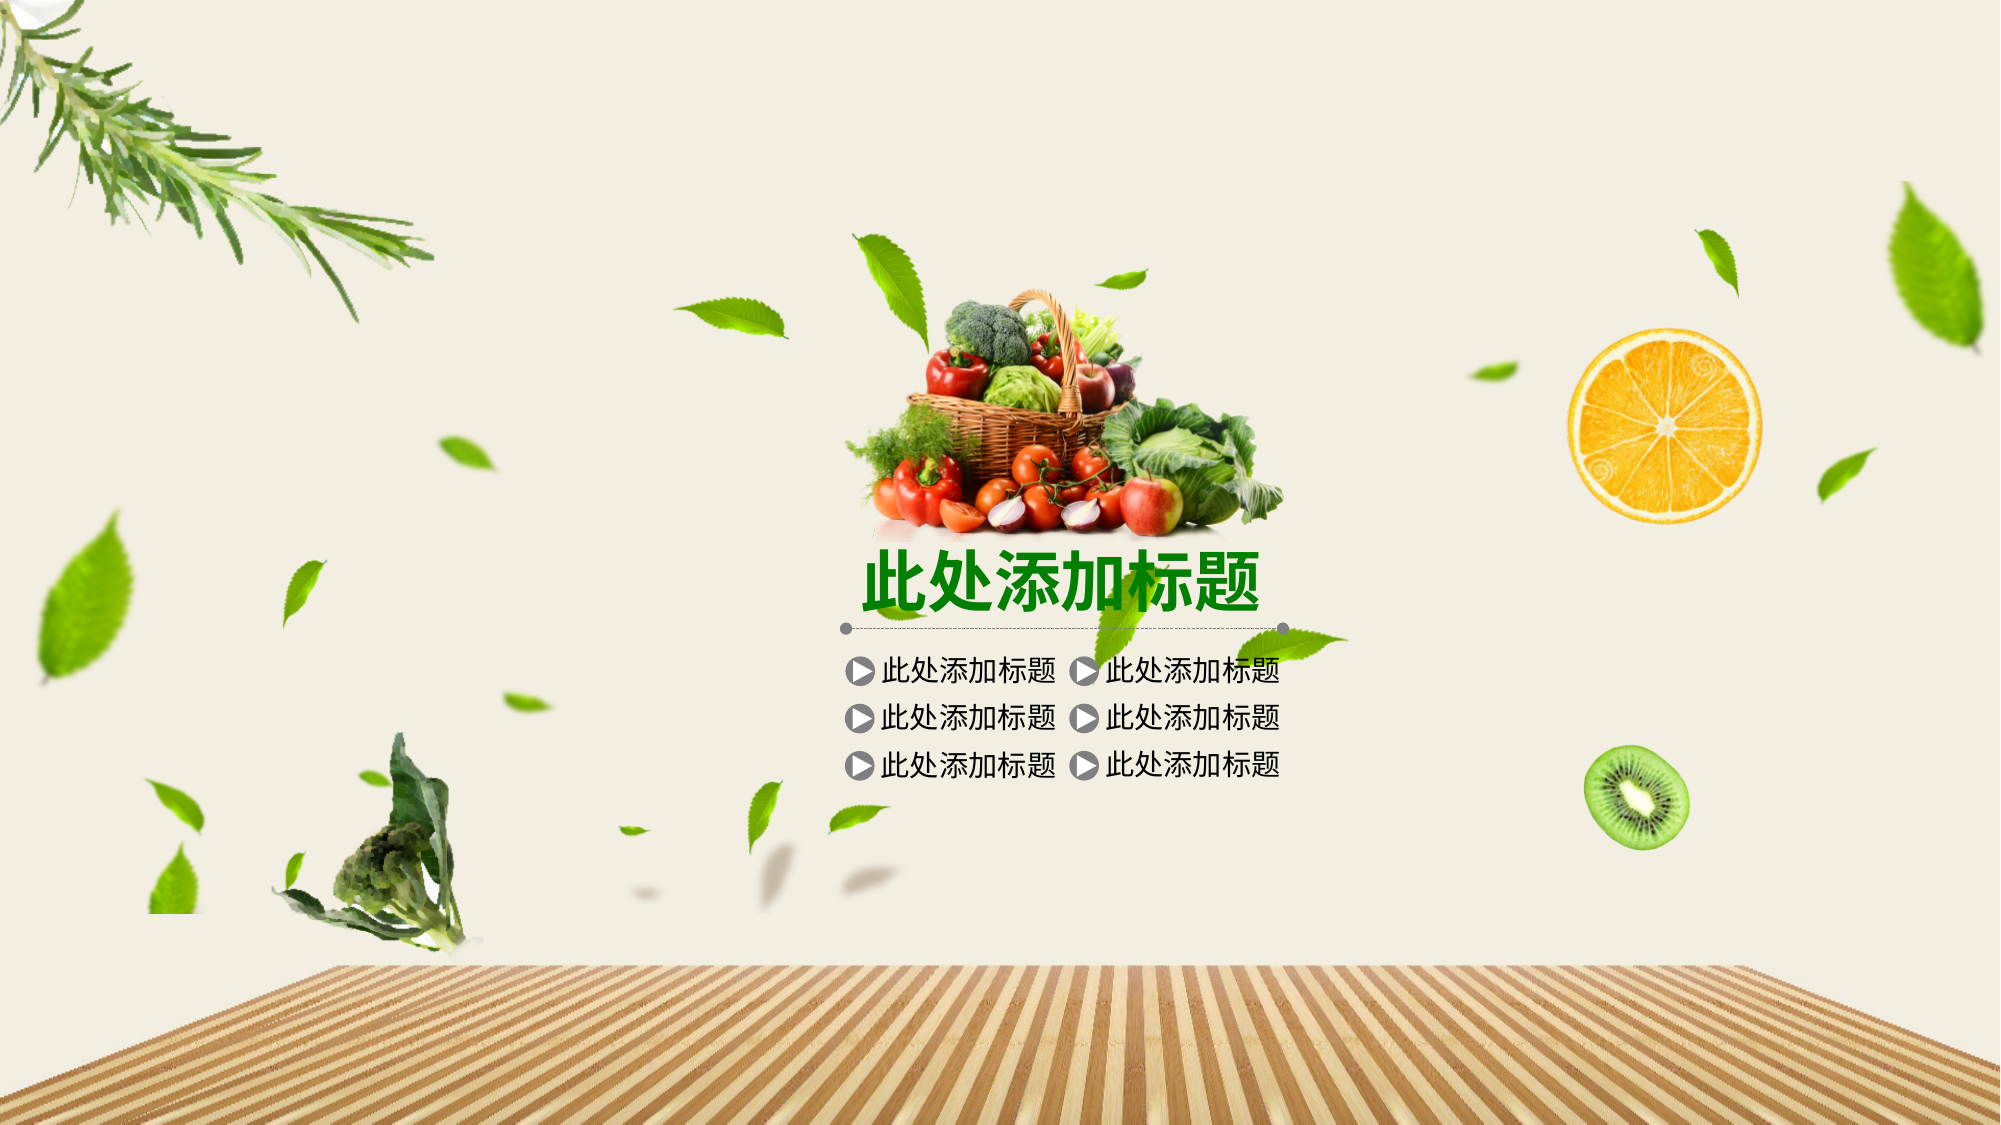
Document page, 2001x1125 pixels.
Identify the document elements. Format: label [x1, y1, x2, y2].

text_box [1070, 652, 1307, 690]
text_box [846, 652, 1070, 690]
text_box [1070, 746, 1307, 785]
text_box [845, 699, 1082, 738]
text_box [845, 746, 1070, 785]
picture [0, 0, 2001, 1125]
text_box [1070, 699, 1307, 737]
